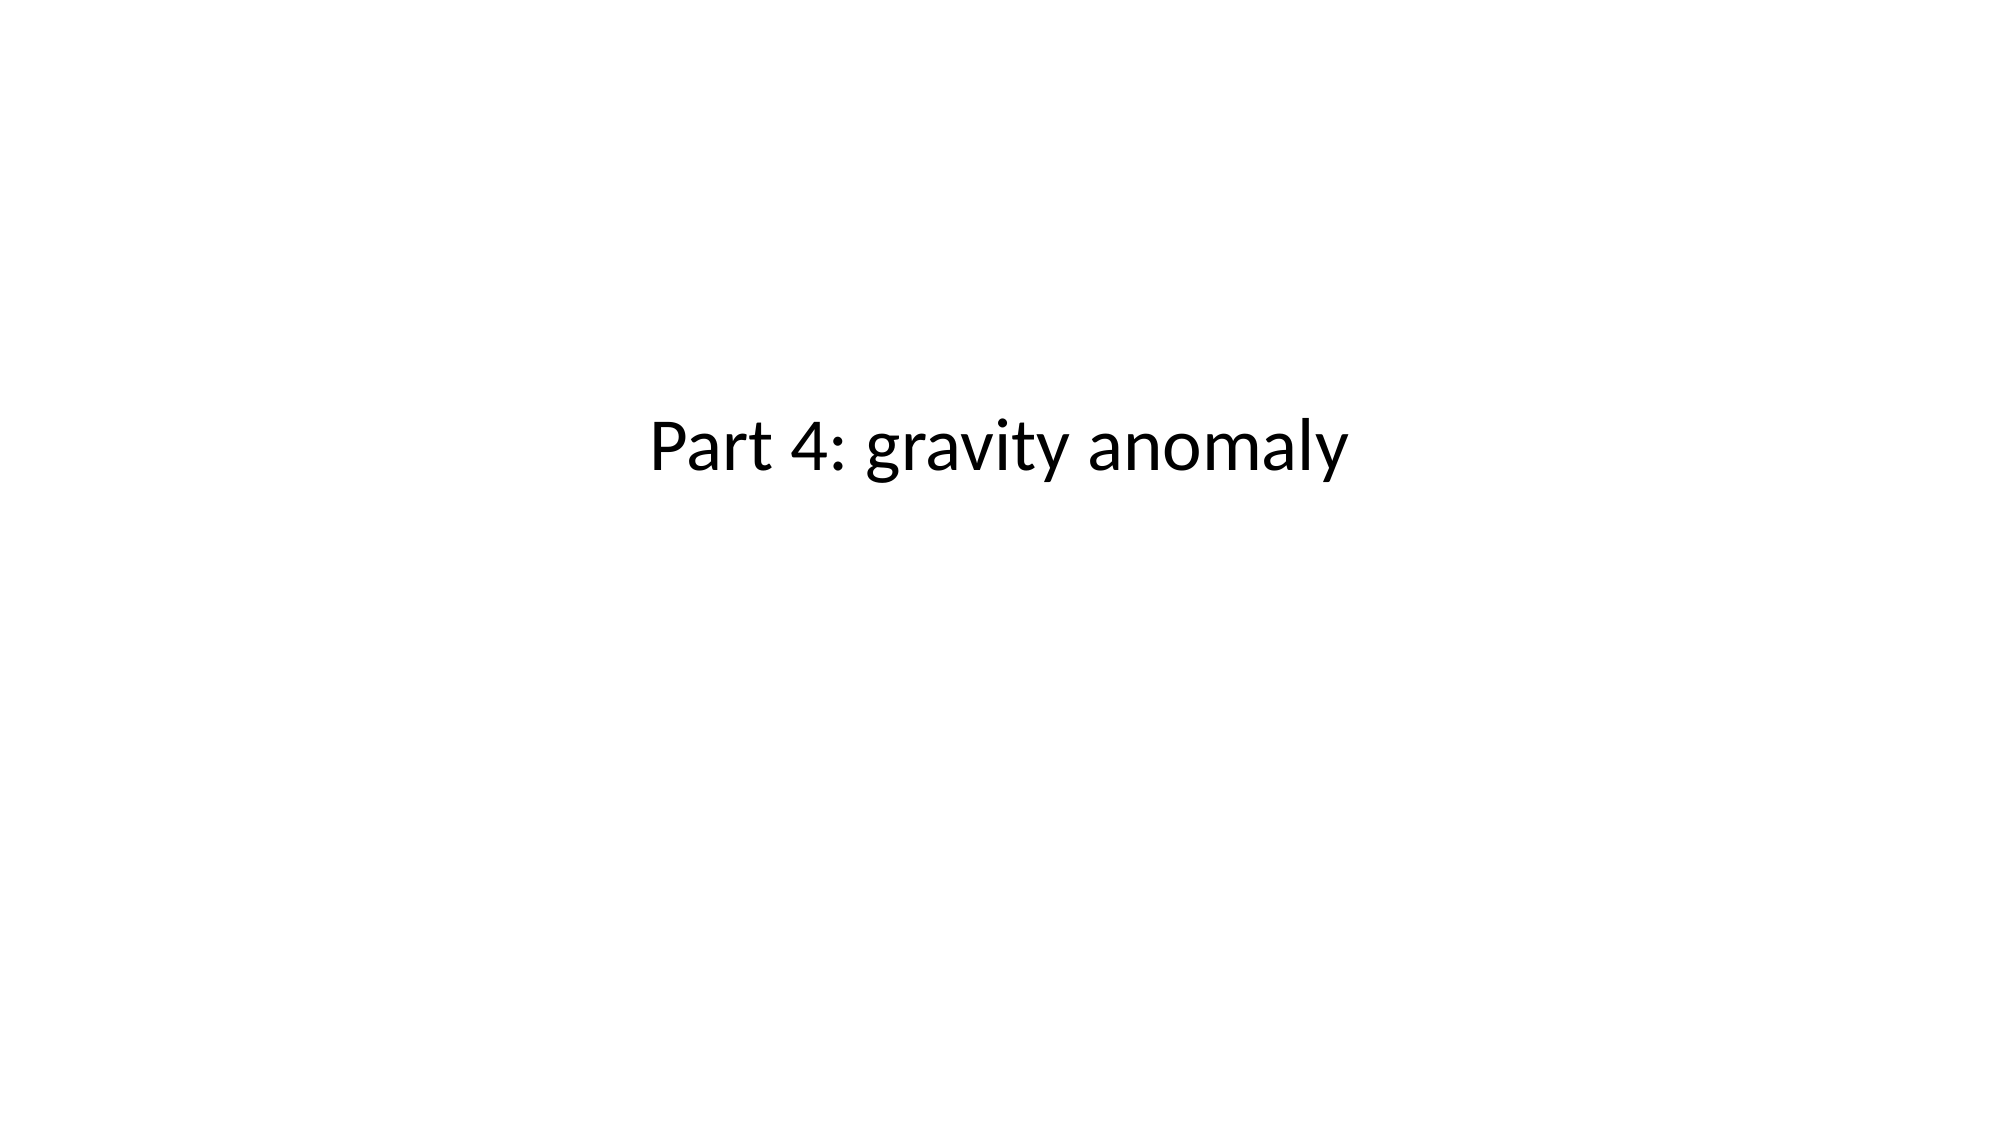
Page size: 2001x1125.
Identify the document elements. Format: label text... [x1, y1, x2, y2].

text_box Part 4: gravity anomaly [634, 387, 1365, 493]
